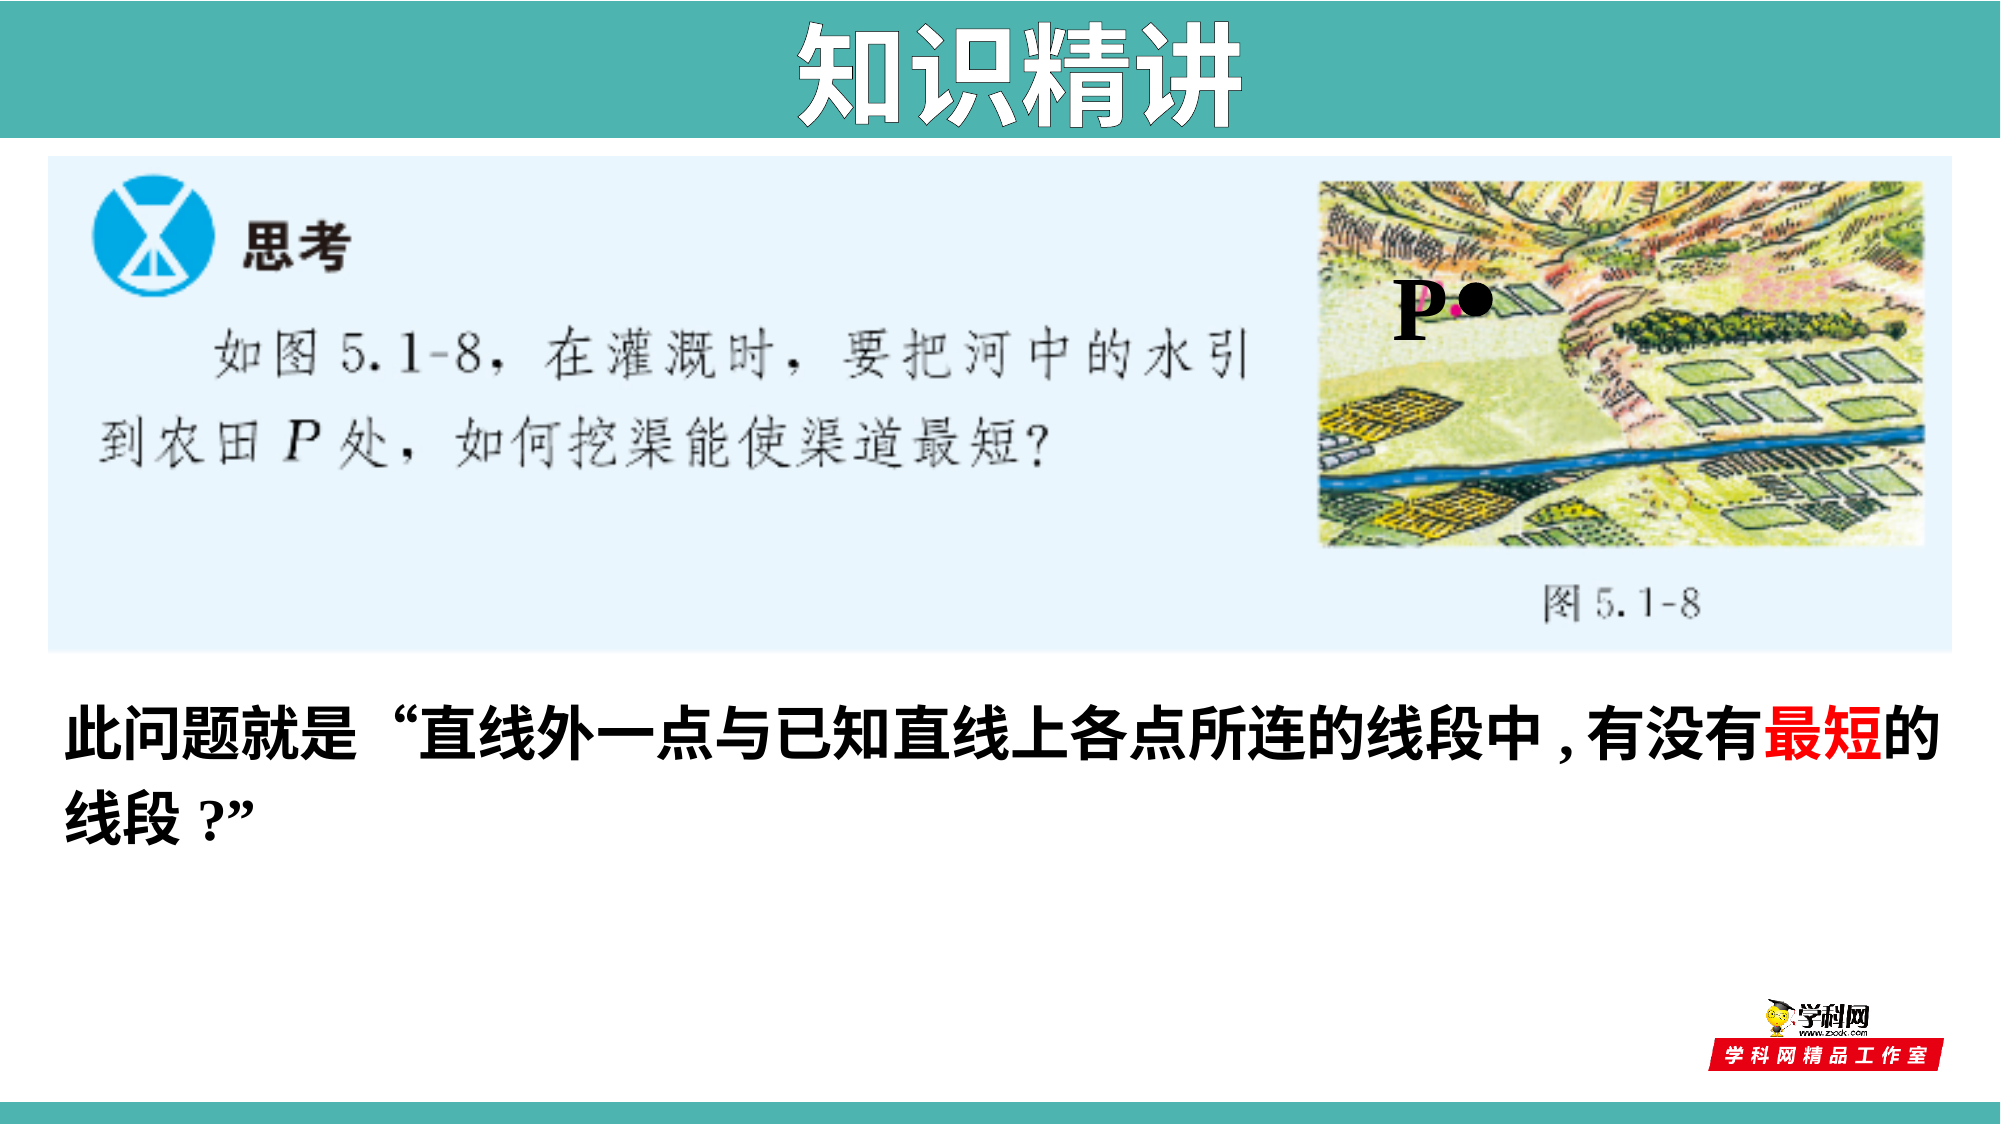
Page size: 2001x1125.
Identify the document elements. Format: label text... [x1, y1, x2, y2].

text_box 知识精讲 [780, 0, 1261, 148]
picture [0, 1, 2001, 1124]
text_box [47, 156, 1952, 660]
text_box 此问题就是“直线外一点与已知直线上各点所连的线段中,有没有最短的线段?” [48, 678, 2000, 866]
